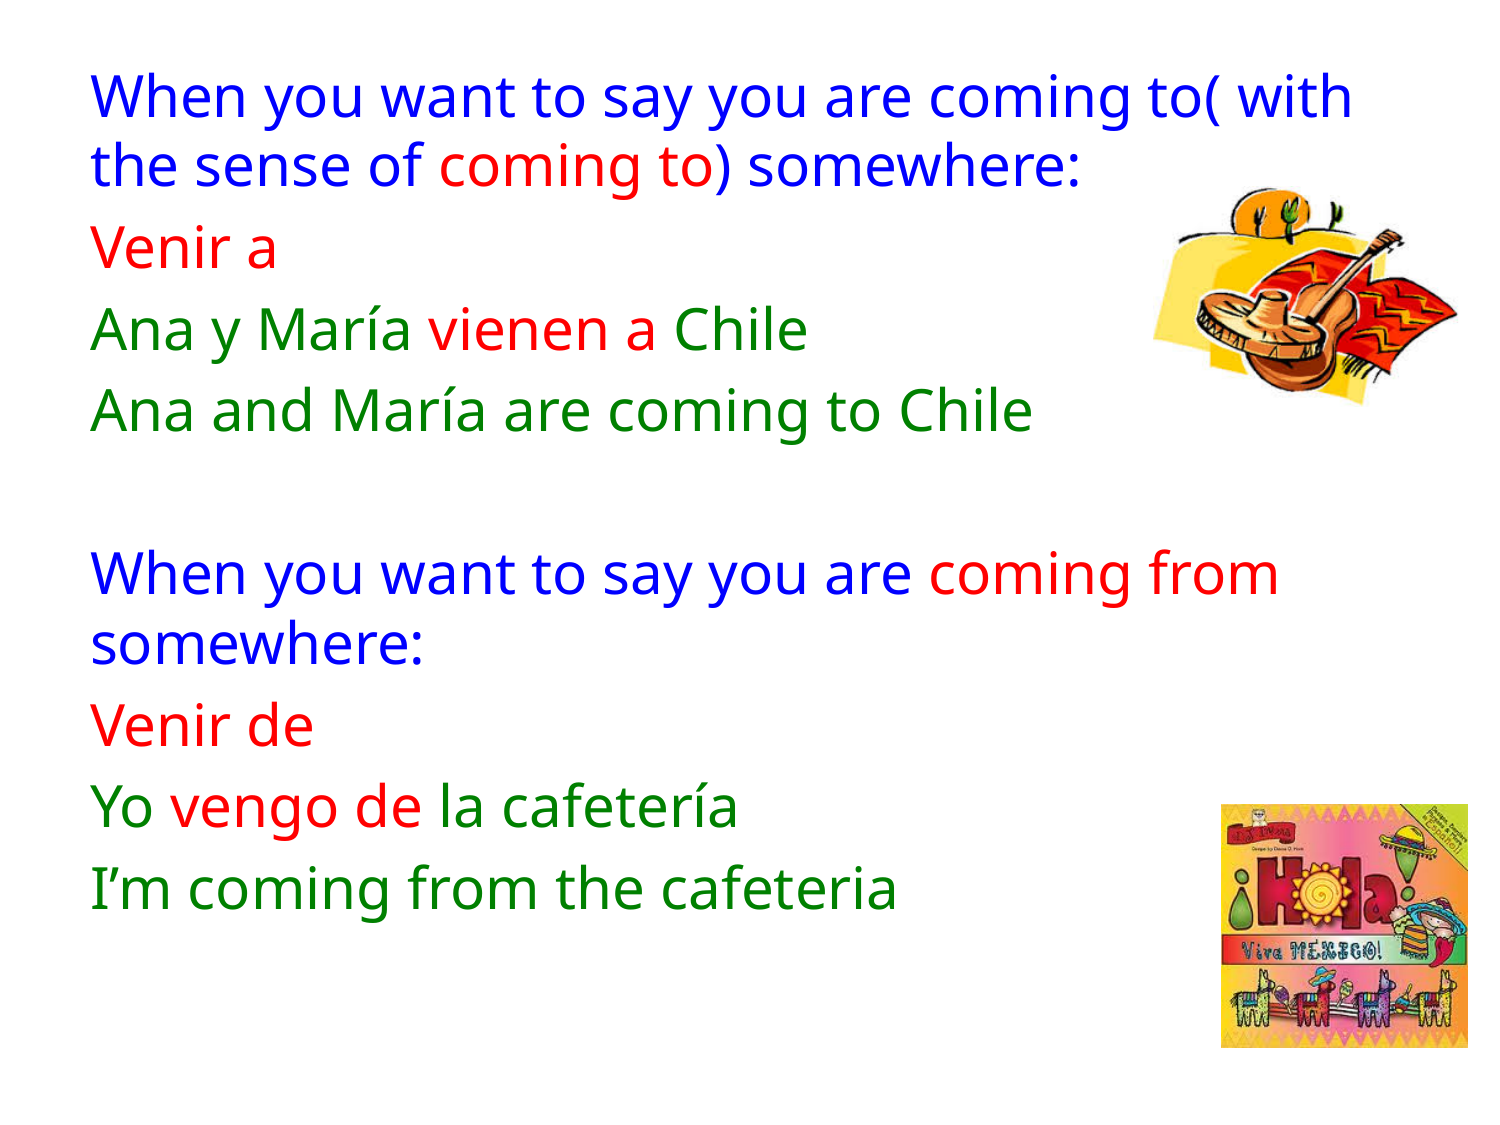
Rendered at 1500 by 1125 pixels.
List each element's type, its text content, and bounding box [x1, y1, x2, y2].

picture [1153, 185, 1469, 408]
list When you want to say you are coming to( with the sense of coming to) somewhere: Venir a Ana y María vienen a Chile Ana and María are coming to Chile When you want to say you are coming from somewhere: Venir de Yo vengo de la cafetería I’m coming from the cafeteria [75, 51, 1425, 1048]
picture [1220, 804, 1469, 1049]
